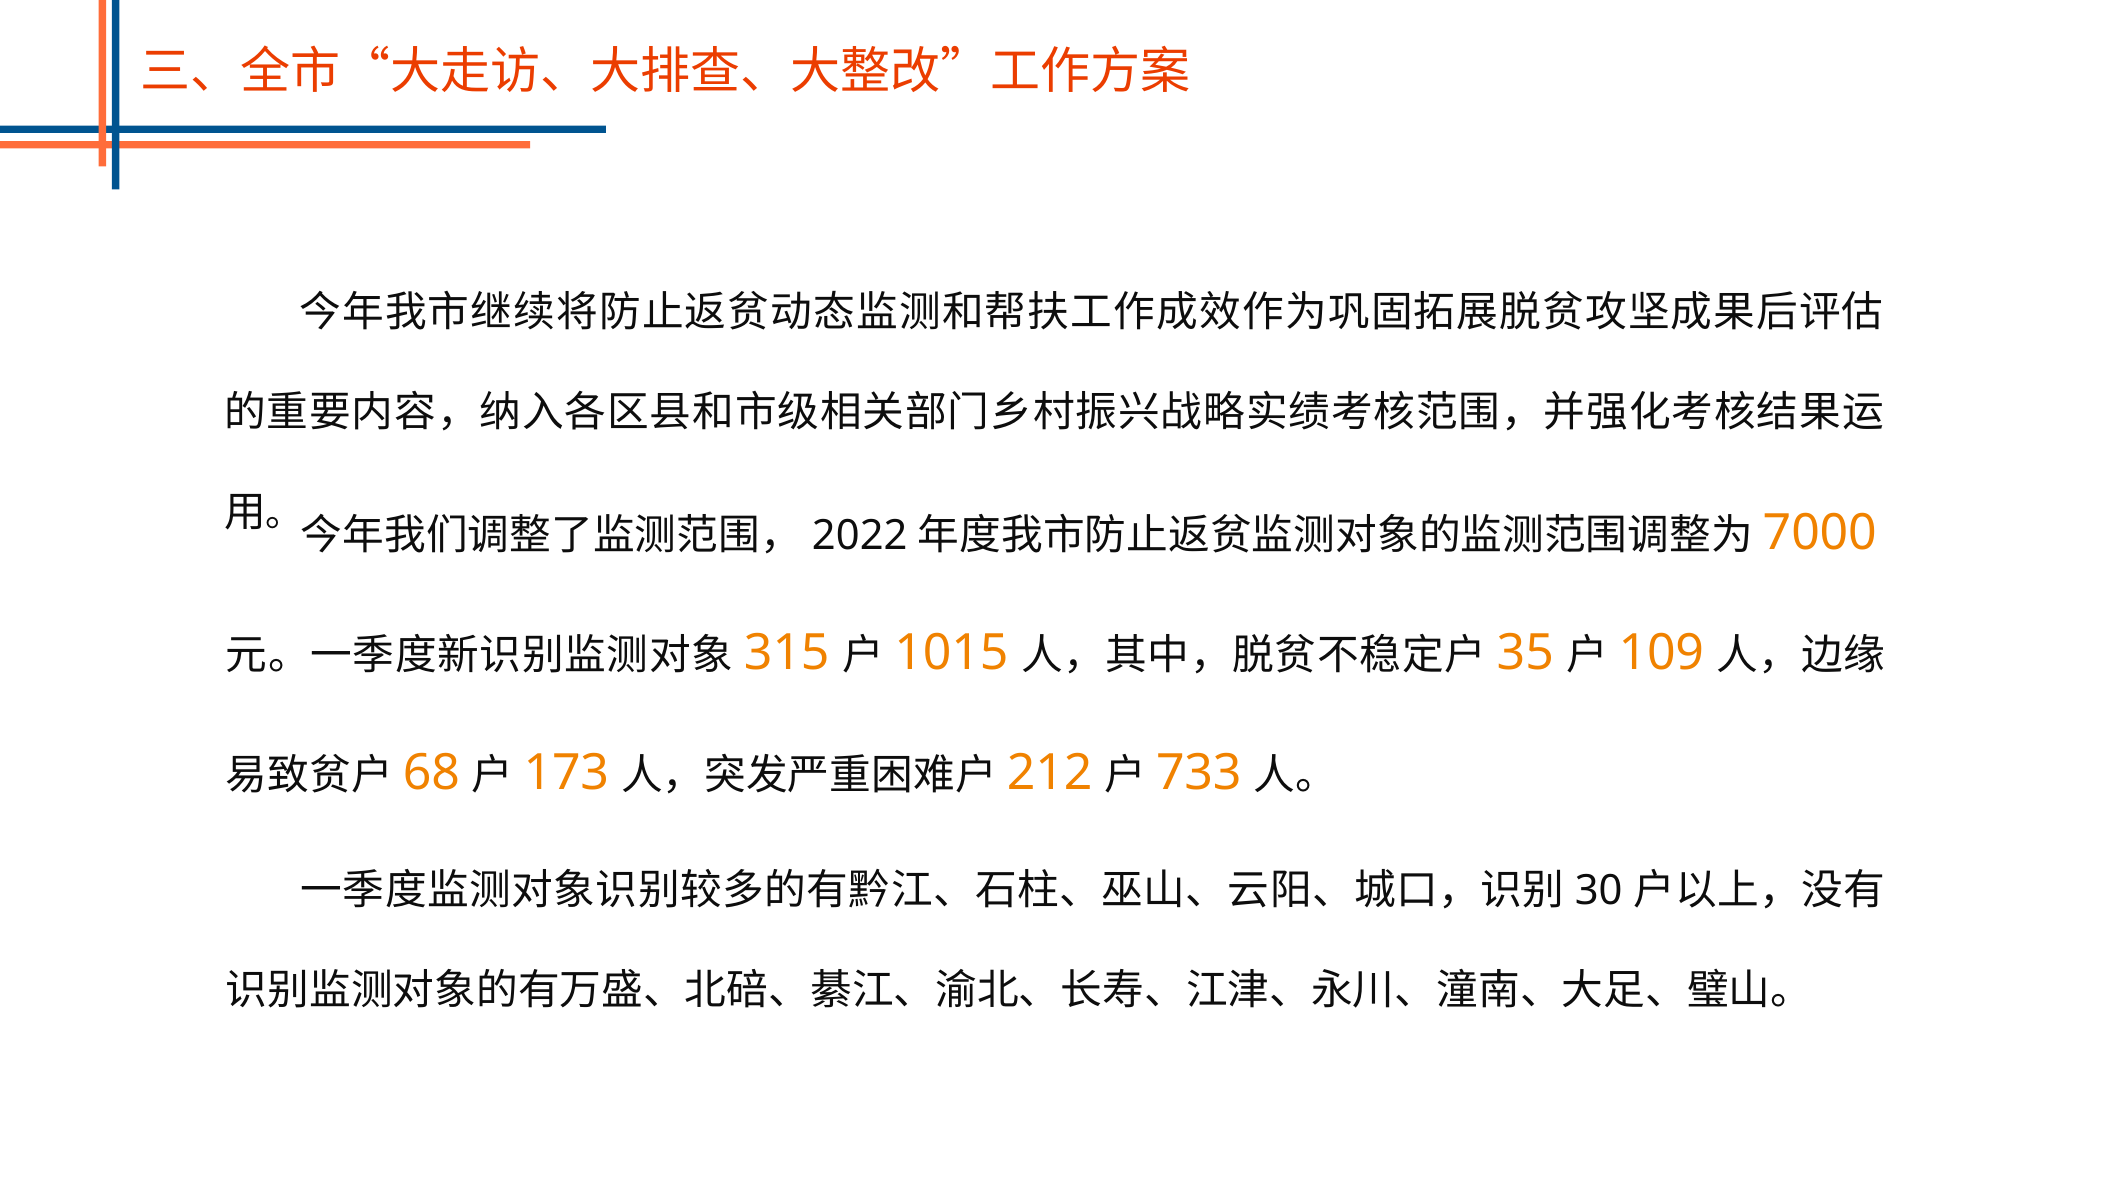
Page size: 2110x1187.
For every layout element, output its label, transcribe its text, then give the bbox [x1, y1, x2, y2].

text_box 一季度监测对象识别较多的有黔江、石柱、巫山、云阳、城口，识别30户以上，没有识别监测对象的有万盛、北碚、綦江、渝北、长寿、江津、永川、潼南、大足、璧山。 [211, 805, 1901, 1021]
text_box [0, 0, 1457, 190]
text_box 今年我们调整了监测范围，2022年度我市防止返贫监测对象的监测范围调整为7000元。一季度新识别监测对象315户1015人，其中，脱贫不稳定户35户109人，边缘易致贫户68户173人，突发严重困难户212户733人。 [211, 431, 1901, 805]
text_box 今年我市继续将防止返贫动态监测和帮扶工作成效作为巩固拓展脱贫攻坚成果后评估的重要内容，纳入各区县和市级相关部门乡村振兴战略实绩考核范围，并强化考核结果运用。 [209, 227, 1899, 542]
